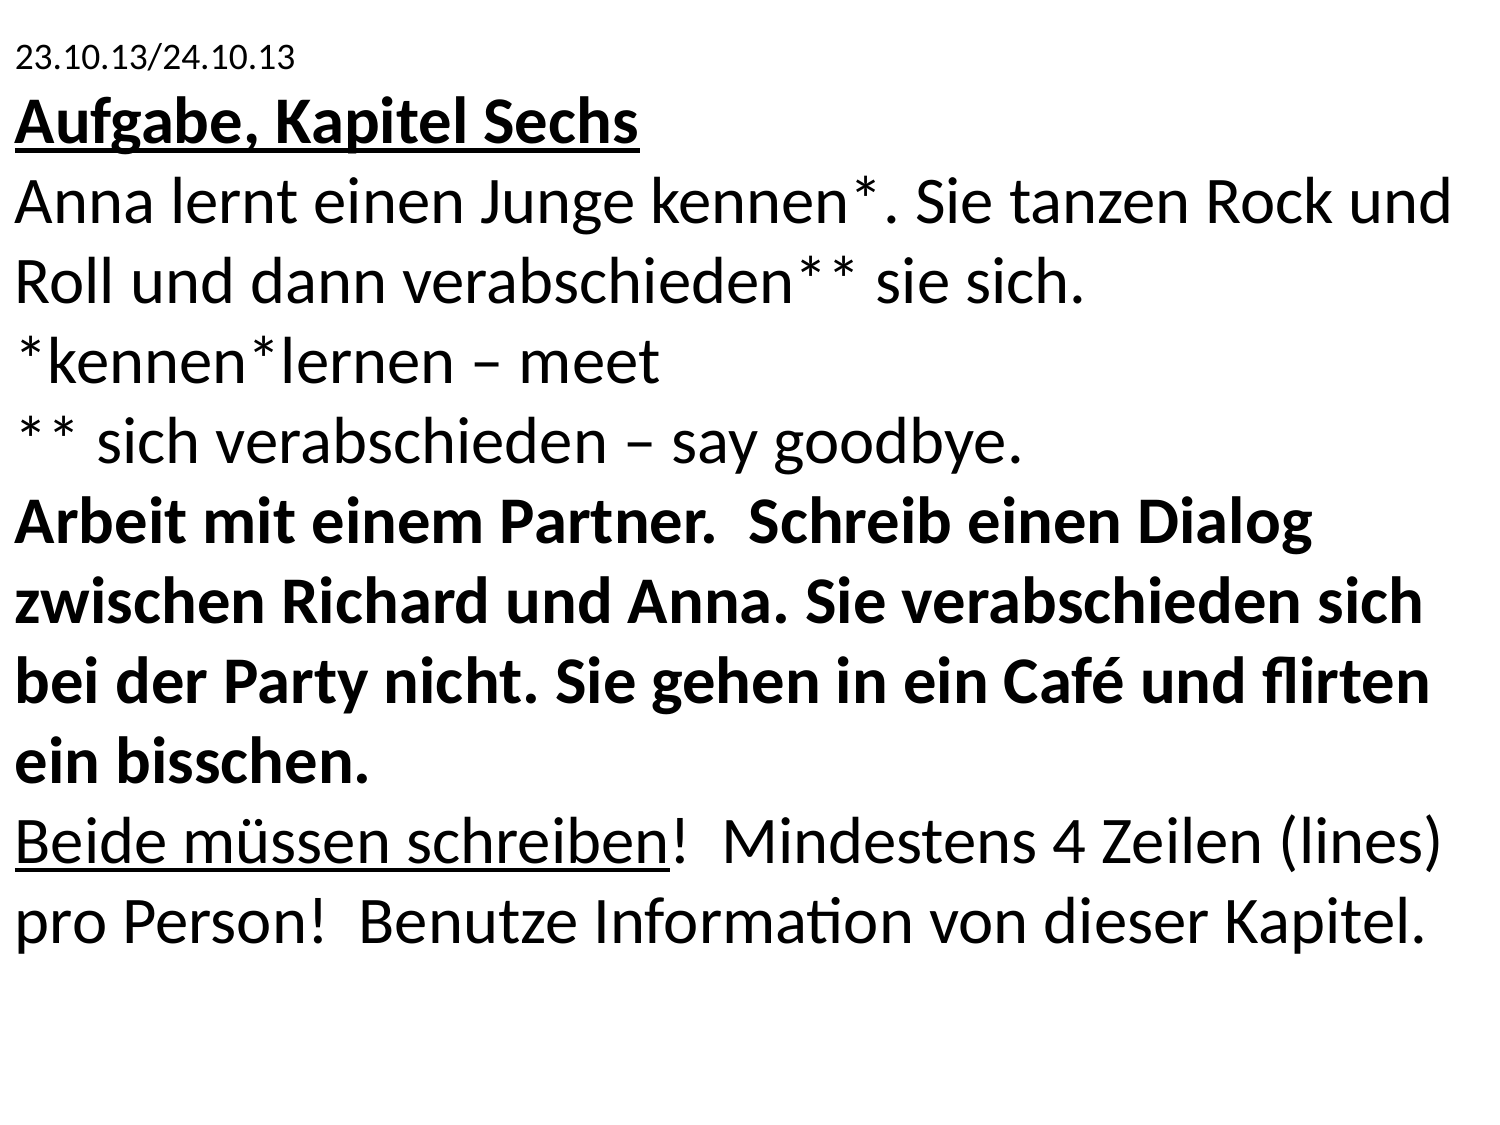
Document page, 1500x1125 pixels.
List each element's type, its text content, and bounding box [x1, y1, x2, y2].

text_box 23.10.13/24.10.13 Aufgabe, Kapitel Sechs Anna lernt einen Junge kennen*. Sie tanzen Rock und Roll und dann verabschieden** sie sich. *kennen*lernen – meet ** sich verabschieden – say goodbye. Arbeit mit einem Partner. Schreib einen Dialog zwischen Richard und Anna. Sie verabschieden sich bei der Party nicht. Sie gehen in ein Café und flirten ein bisschen. Beide müssen schreiben! Mindestens 4 Zeilen (lines) pro Person! Benutze Information von dieser Kapitel. [0, 24, 1500, 965]
